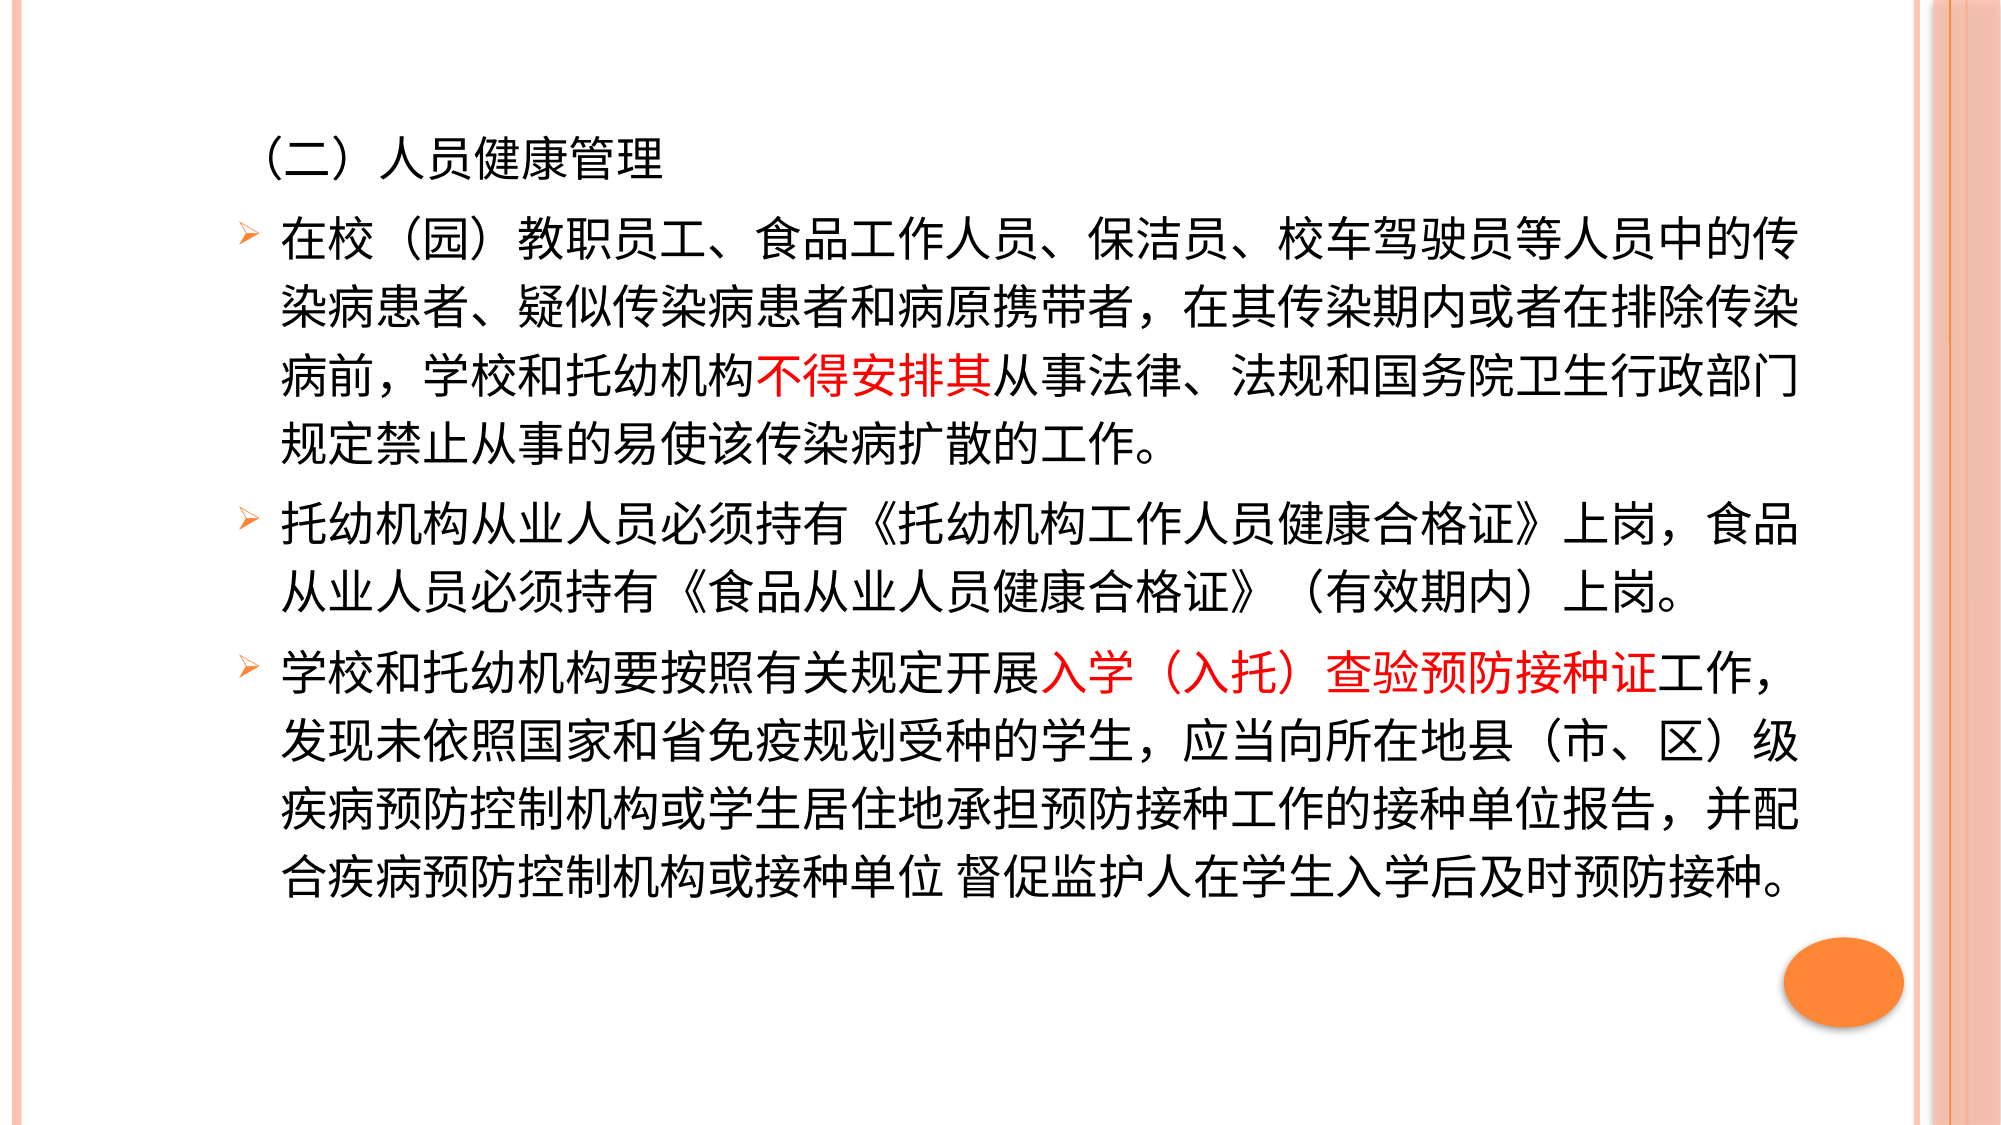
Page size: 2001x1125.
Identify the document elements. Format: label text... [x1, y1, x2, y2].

list （二）人员健康管理 在校（园）教职员工、食品工作人员、保洁员、校车驾驶员等人员中的传染病患者、疑似传染病患者和病原携带者，在其传染期内或者在排除传染病前，学校和托幼机构不得安排其从事法律、法规和国务院卫生行政部门规定禁止从事的易使该传染病扩散的工作。 托幼机构从业人员必须持有《托幼机构工作人员健康合格证》上岗，食品从业人员必须持有《食品从业人员健康合格证》（有效期内）上岗。 学校和托幼机构要按照有关规定开展入学（入托）查验预防接种证工作，发现未依照国家和省免疫规划受种的学生，应当向所在地县（市、区）级疾病预防控制机构或学生居住地承担预防接种工作的接种单位报告，并配合疾病预防控制机构或接种单位 督促监护人在学生入学后及时预防接种。 [221, 110, 1821, 954]
